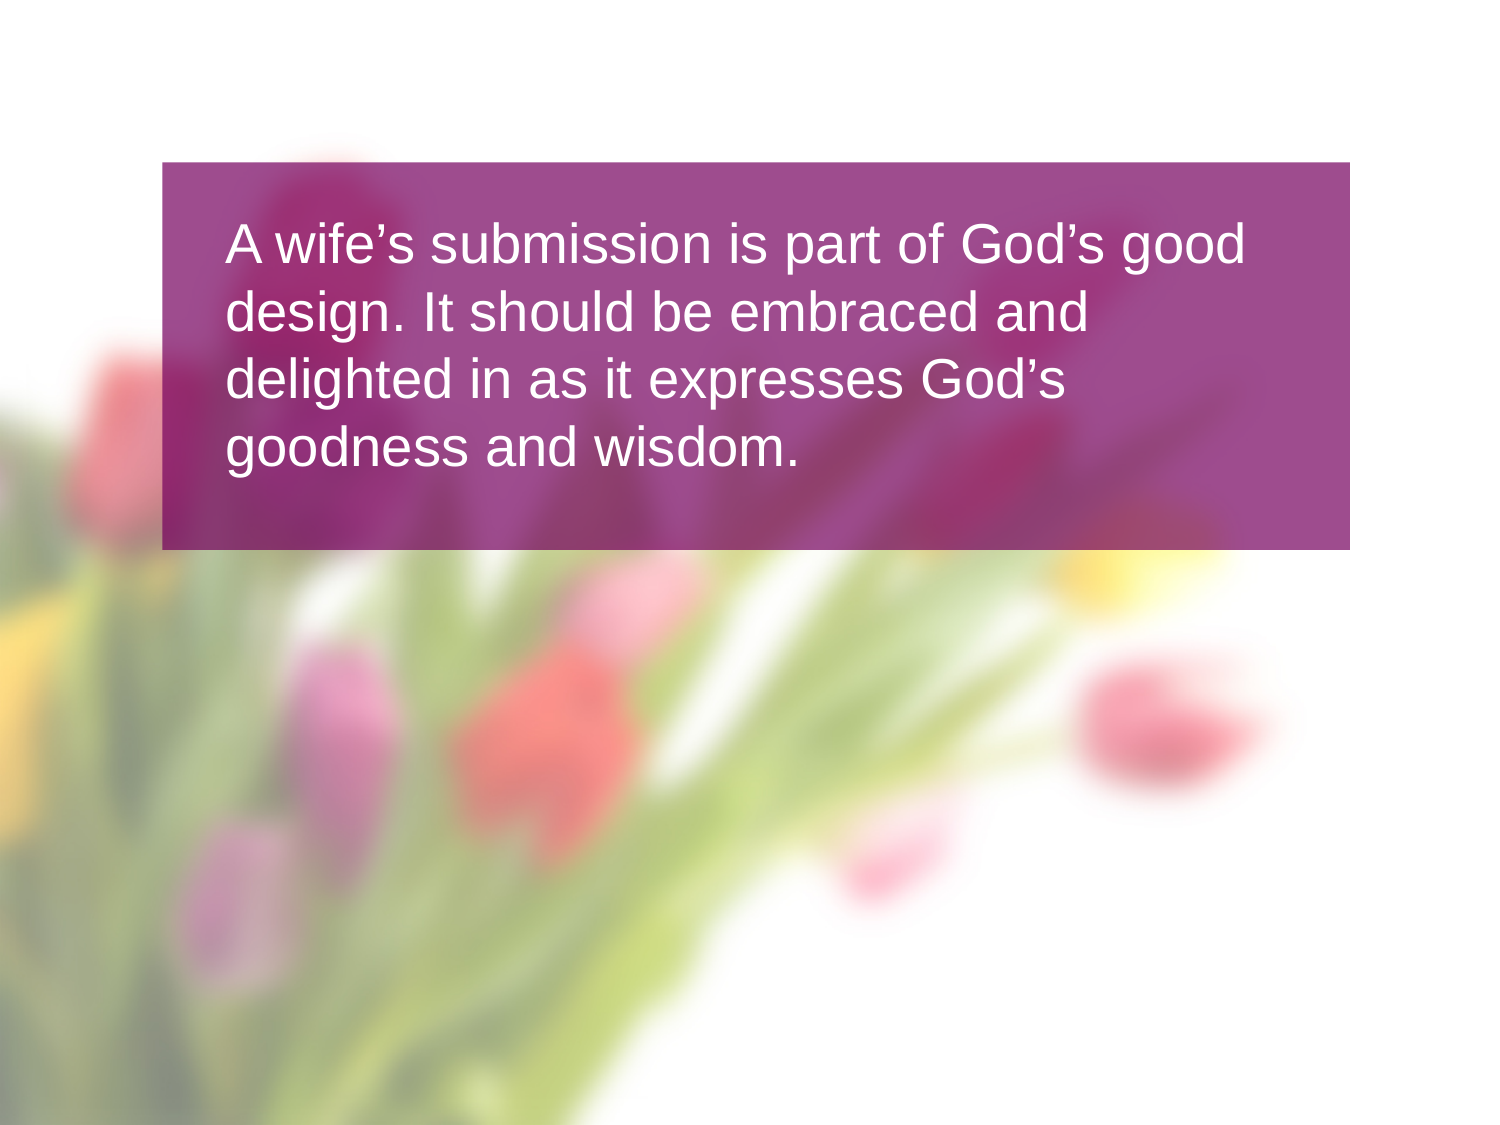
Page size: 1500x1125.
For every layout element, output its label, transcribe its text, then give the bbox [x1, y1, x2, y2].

text_box A wife’s submission is part of God’s good design. It should be embraced and delighted in as it expresses God’s goodness and wisdom. [162, 162, 1350, 550]
picture [0, 0, 1500, 1125]
